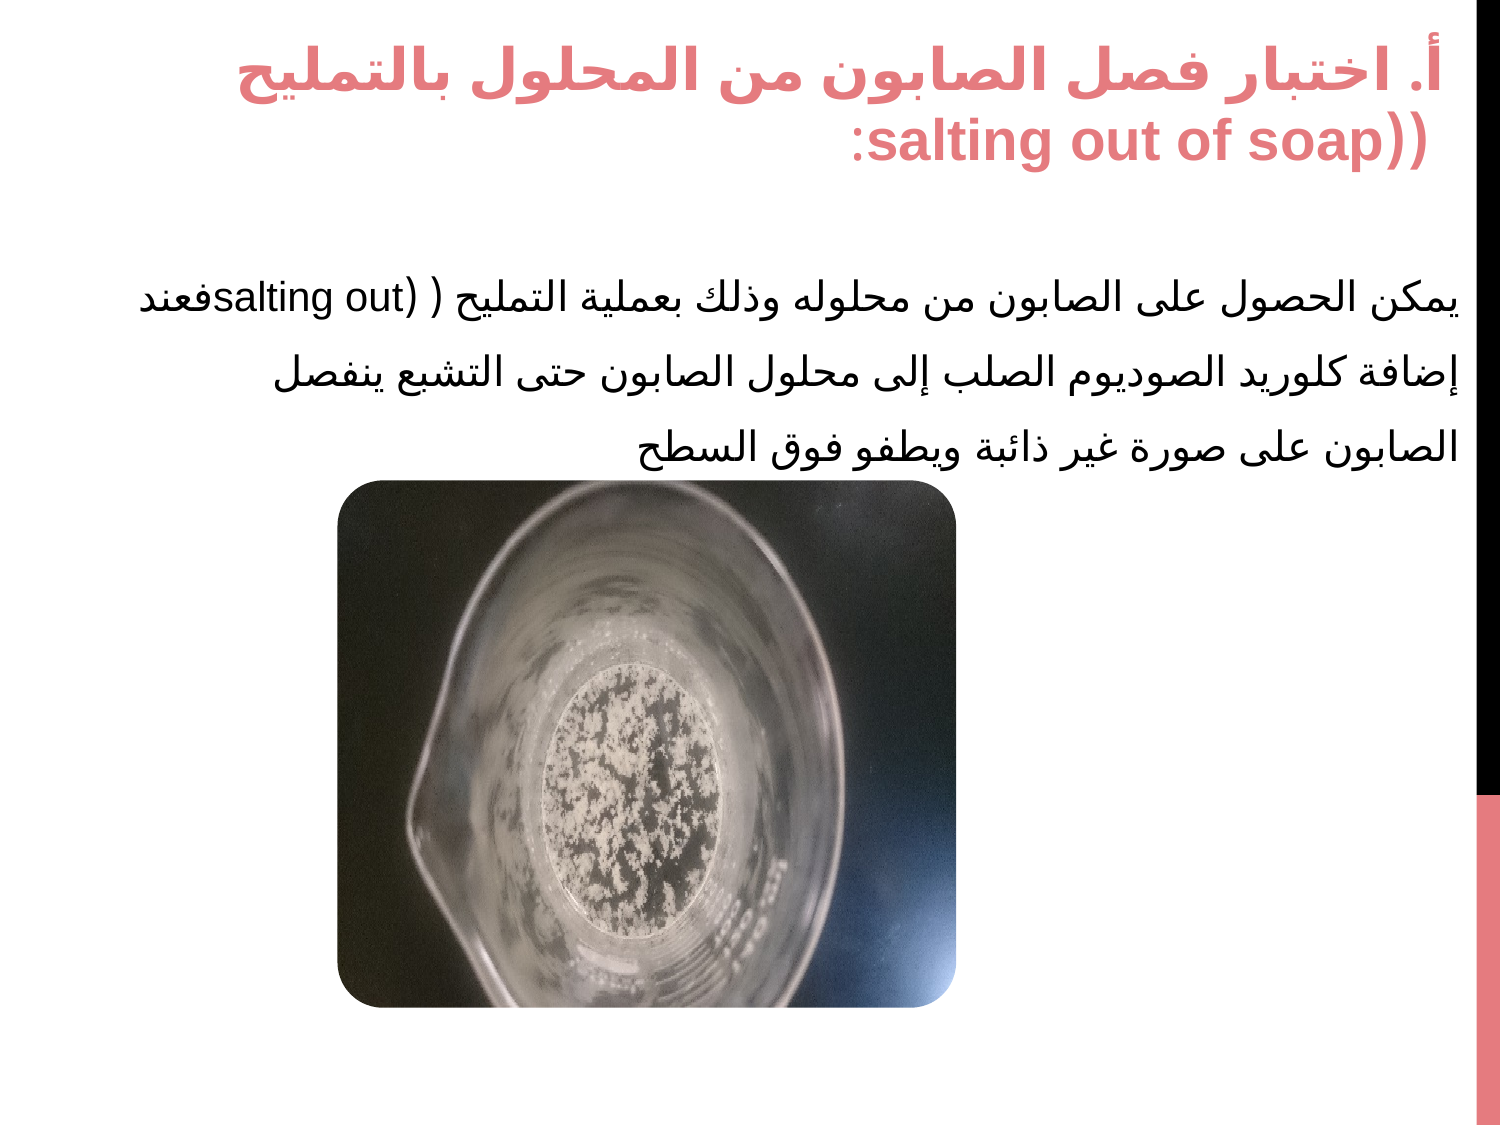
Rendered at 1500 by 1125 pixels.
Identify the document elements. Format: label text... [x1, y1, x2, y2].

picture [336, 479, 957, 1009]
text_box أ. اختبار فصل الصابون من المحلول بالتمليح ((salting out of soap: [134, 24, 1460, 180]
text_box يمكن الحصول على الصابون من محلوله وذلك بعملية التمليح ( (salting outفعند إضافة كلوريد الصوديوم الصلب إلى محلول الصابون حتى التشبع ينفصل الصابون على صورة غير ذائبة ويطفو فوق السطح [112, 237, 1475, 478]
